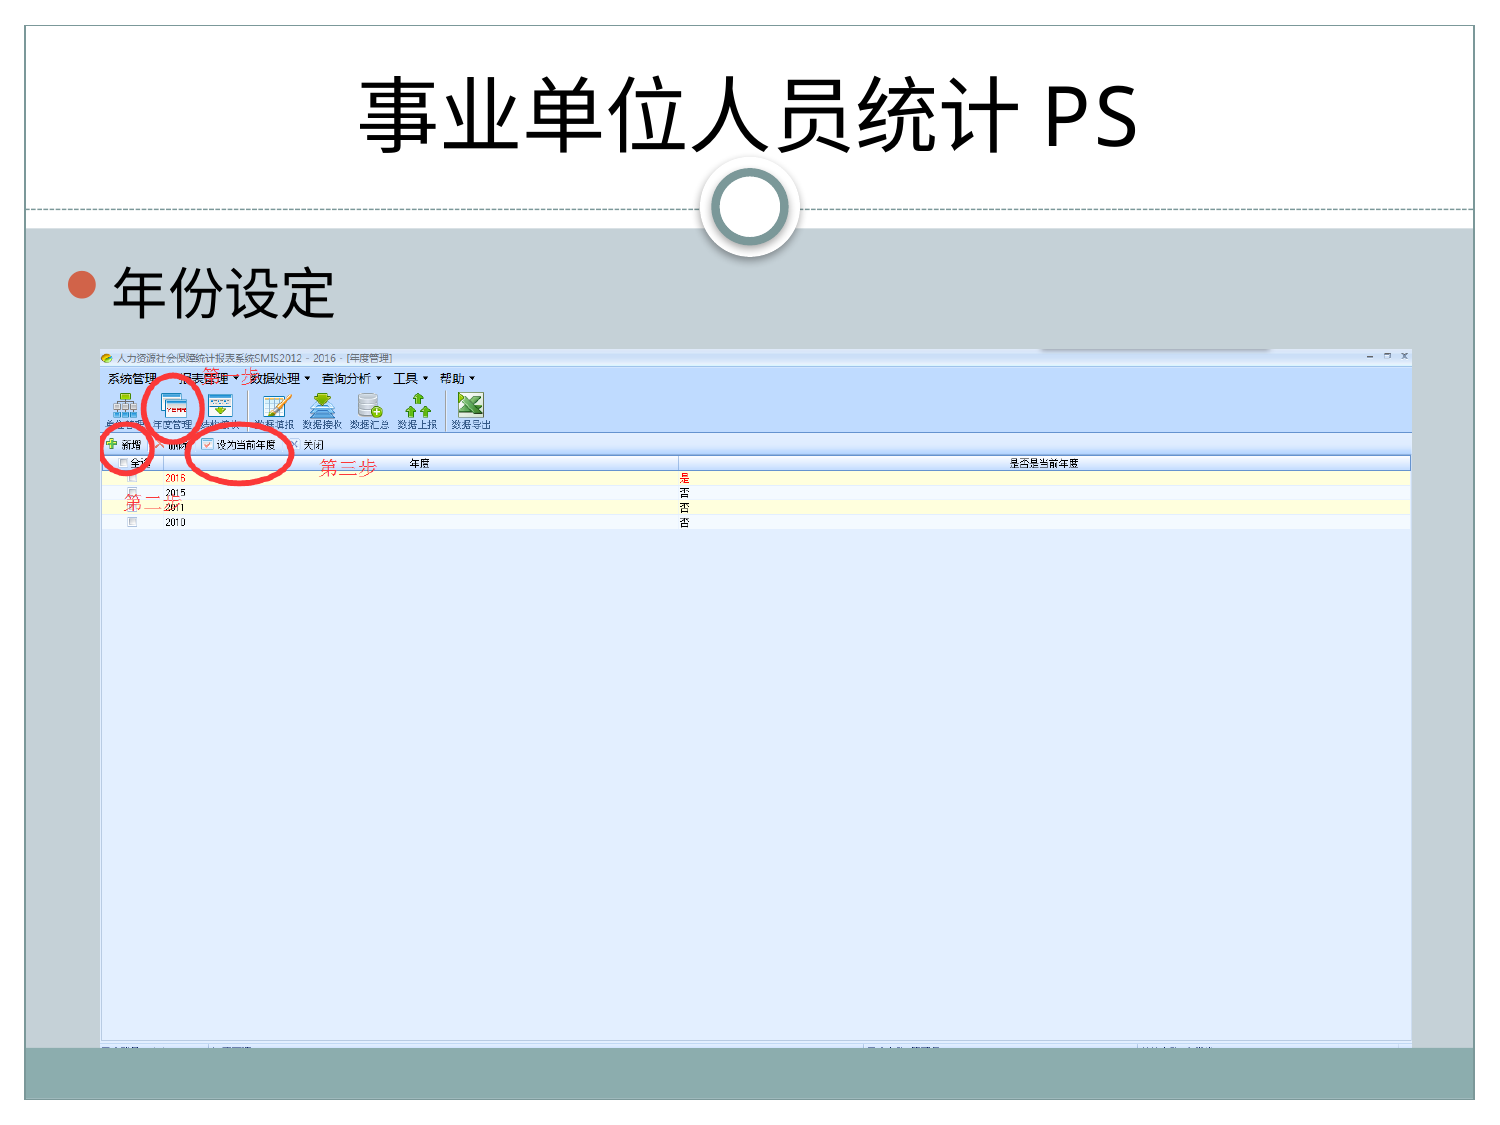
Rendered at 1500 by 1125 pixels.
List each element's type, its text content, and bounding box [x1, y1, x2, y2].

picture [100, 349, 1412, 1049]
list 年份设定 [49, 250, 1445, 1001]
